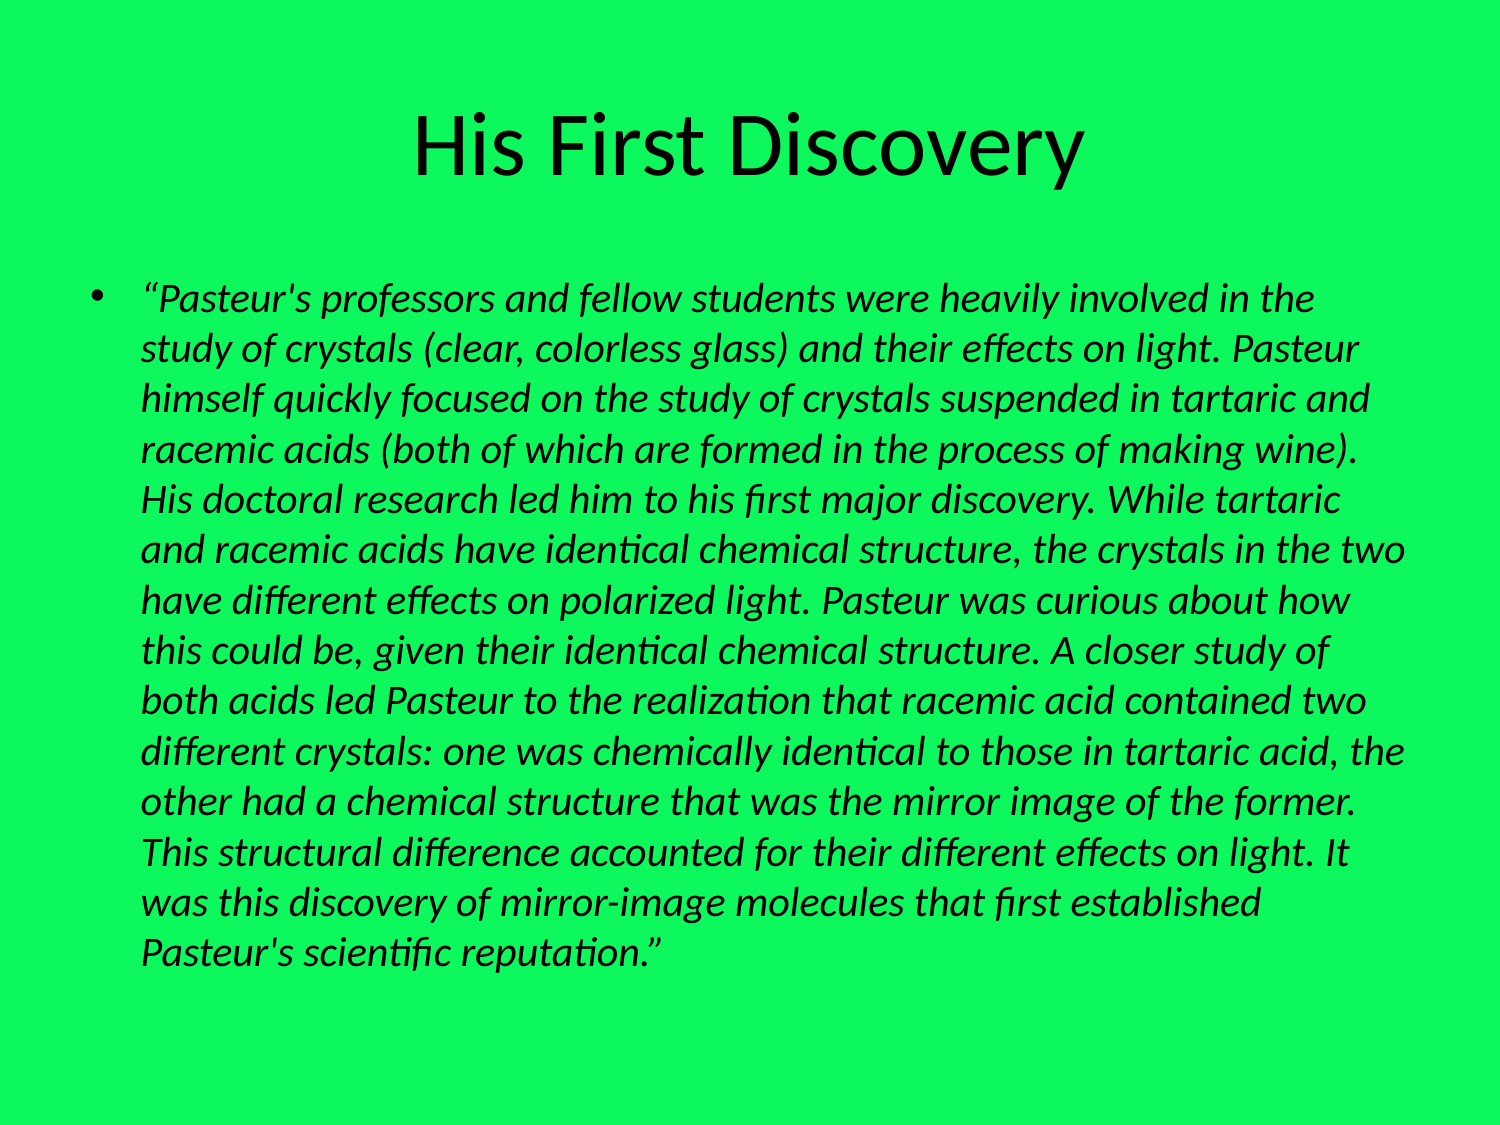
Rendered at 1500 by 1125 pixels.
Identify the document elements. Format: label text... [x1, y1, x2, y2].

list “Pasteur's professors and fellow students were heavily involved in the study of crystals (clear, colorless glass) and their effects on light. Pasteur himself quickly focused on the study of crystals suspended in tartaric and racemic acids (both of which are formed in the process of making wine). His doctoral research led him to his first major discovery. While tartaric and racemic acids have identical chemical structure, the crystals in the two have different effects on polarized light. Pasteur was curious about how this could be, given their identical chemical structure. A closer study of both acids led Pasteur to the realization that racemic acid contained two different crystals: one was chemically identical to those in tartaric acid, the other had a chemical structure that was the mirror image of the former. This structural difference accounted for their different effects on light. It was this discovery of mirror-image molecules that first established Pasteur's scientific reputation.” [75, 262, 1425, 1005]
title His First Discovery [75, 45, 1425, 233]
